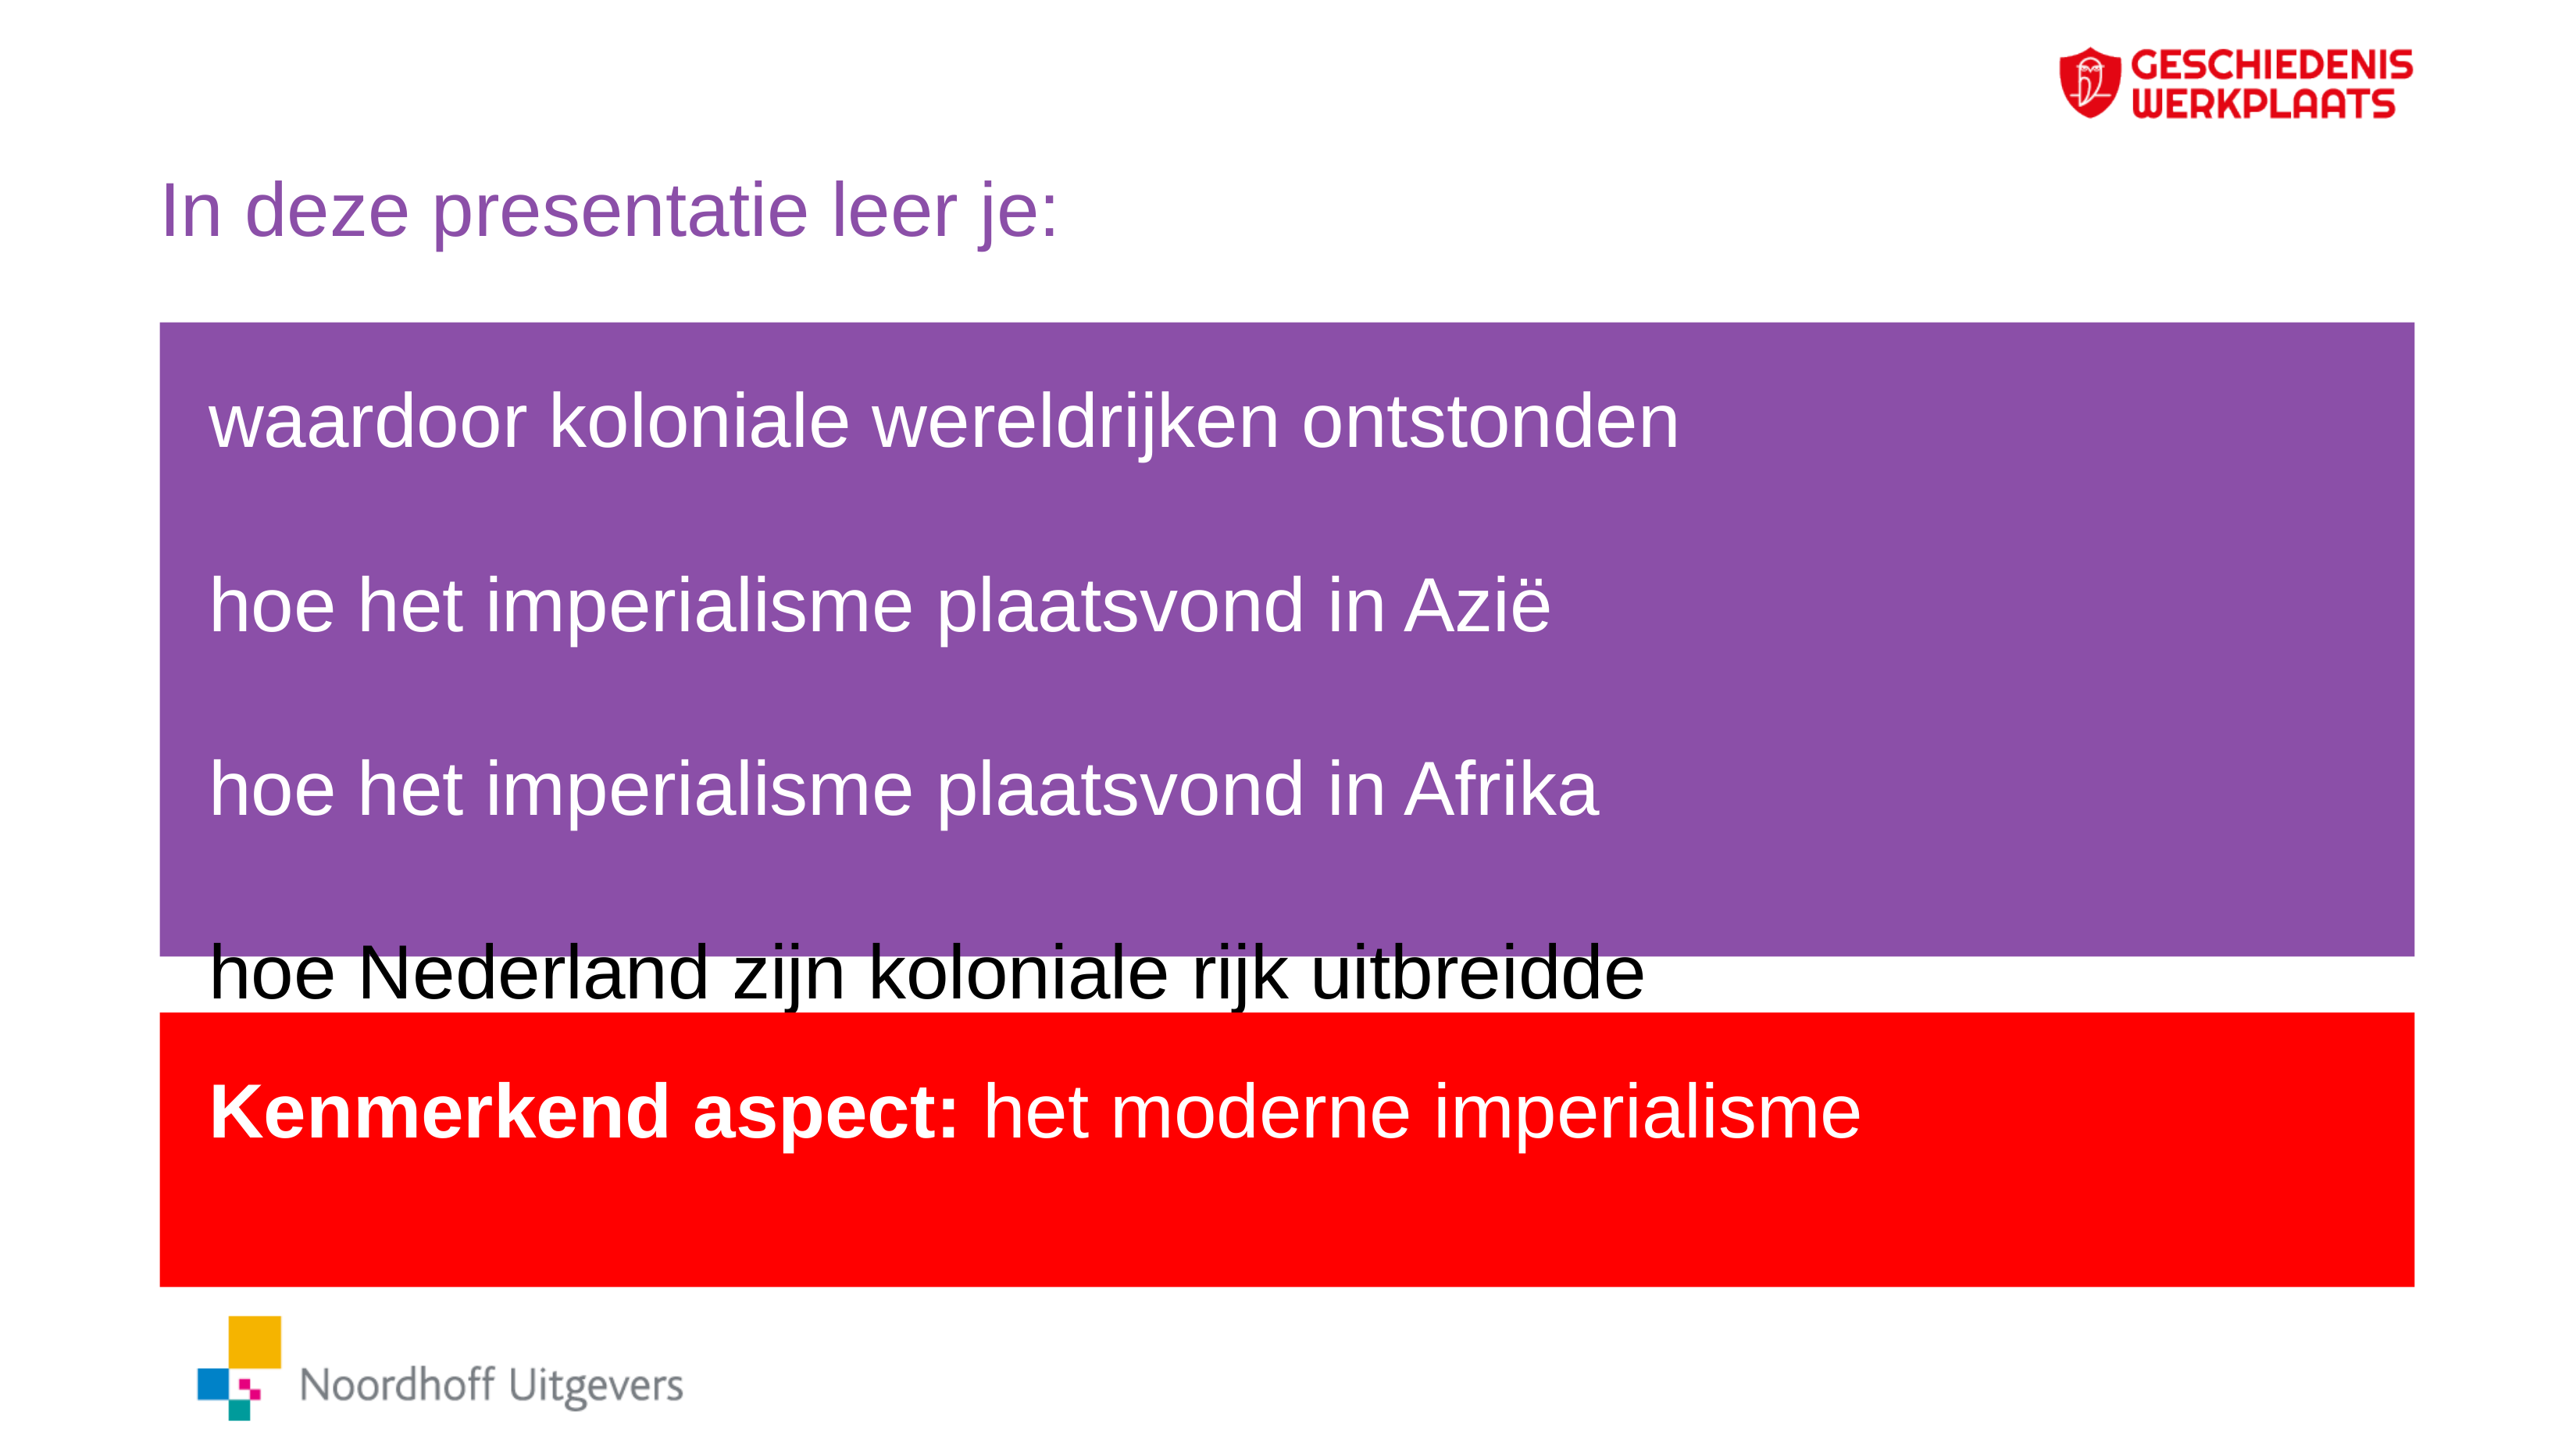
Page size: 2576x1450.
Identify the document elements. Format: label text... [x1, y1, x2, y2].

picture [1610, 0, 2576, 161]
list waardoor koloniale wereldrijken ontstonden hoe het imperialisme plaatsvond in Azië hoe het imperialisme plaatsvond in Afrika hoe Nederland zijn koloniale rijk uitbreidde [159, 322, 2415, 957]
list Kenmerkend aspect: het moderne imperialisme [159, 1012, 2415, 1288]
title In deze presentatie leer je: [159, 159, 2416, 266]
picture [159, 1288, 802, 1449]
